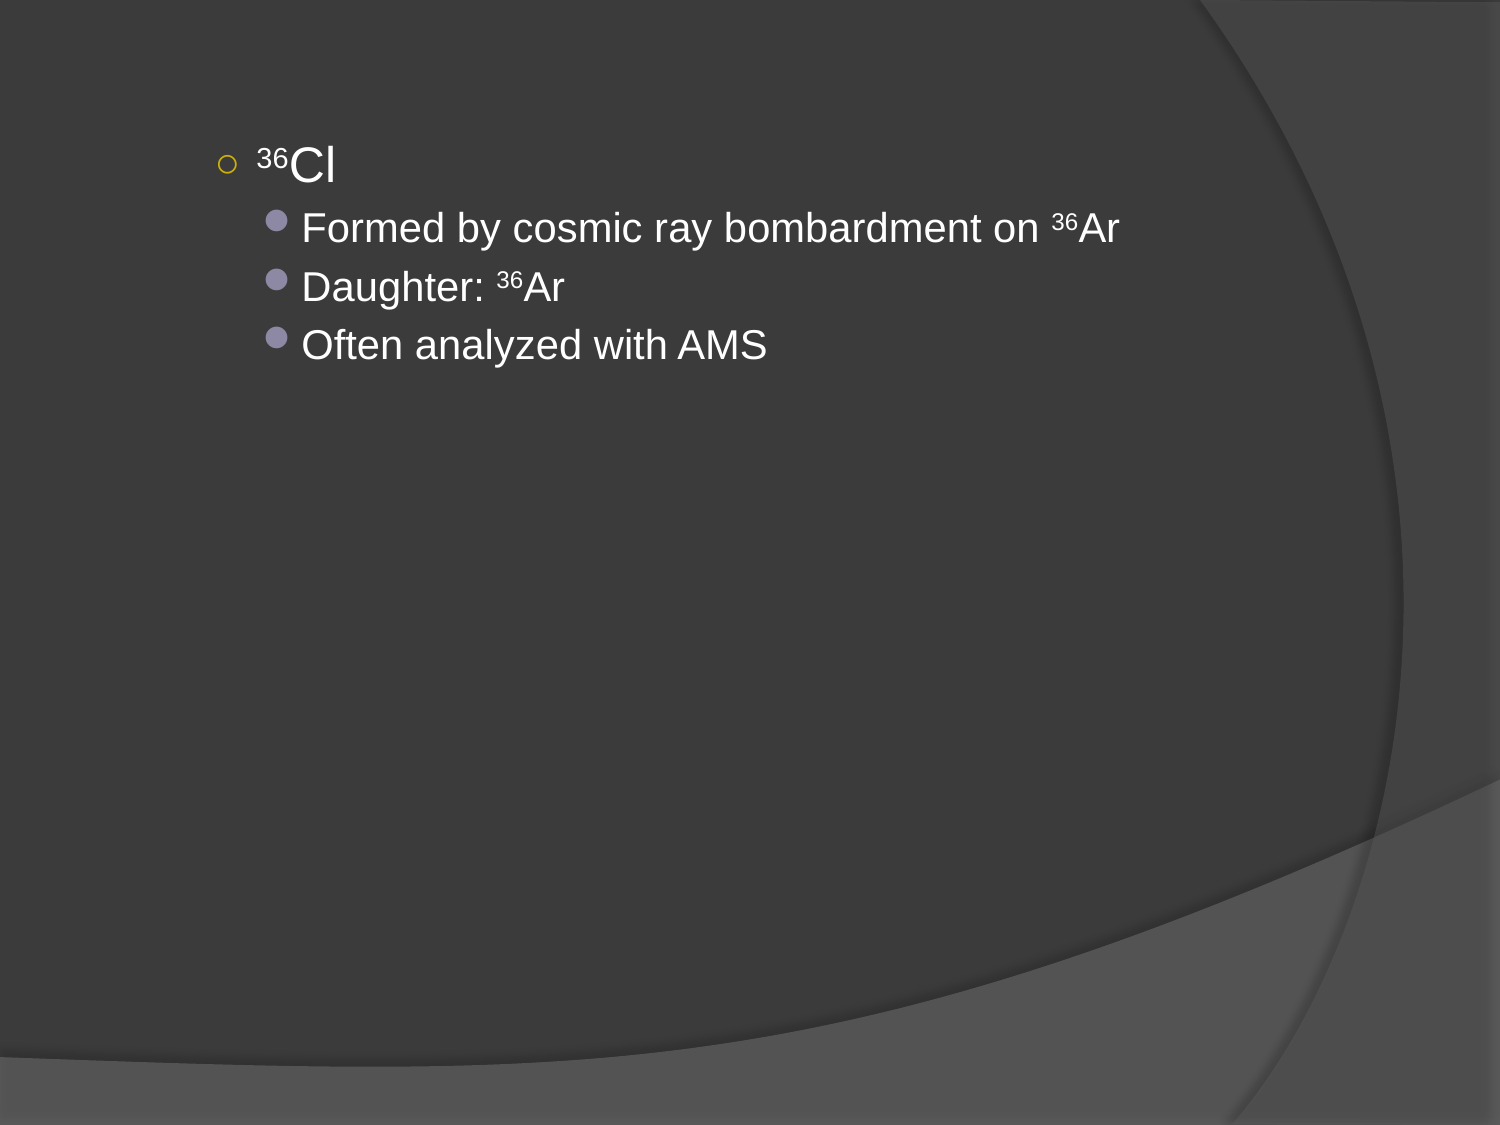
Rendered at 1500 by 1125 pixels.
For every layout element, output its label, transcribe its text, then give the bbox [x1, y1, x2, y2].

list 36Cl Formed by cosmic ray bombardment on 36Ar Daughter: 36Ar Often analyzed with AMS [76, 125, 1302, 868]
